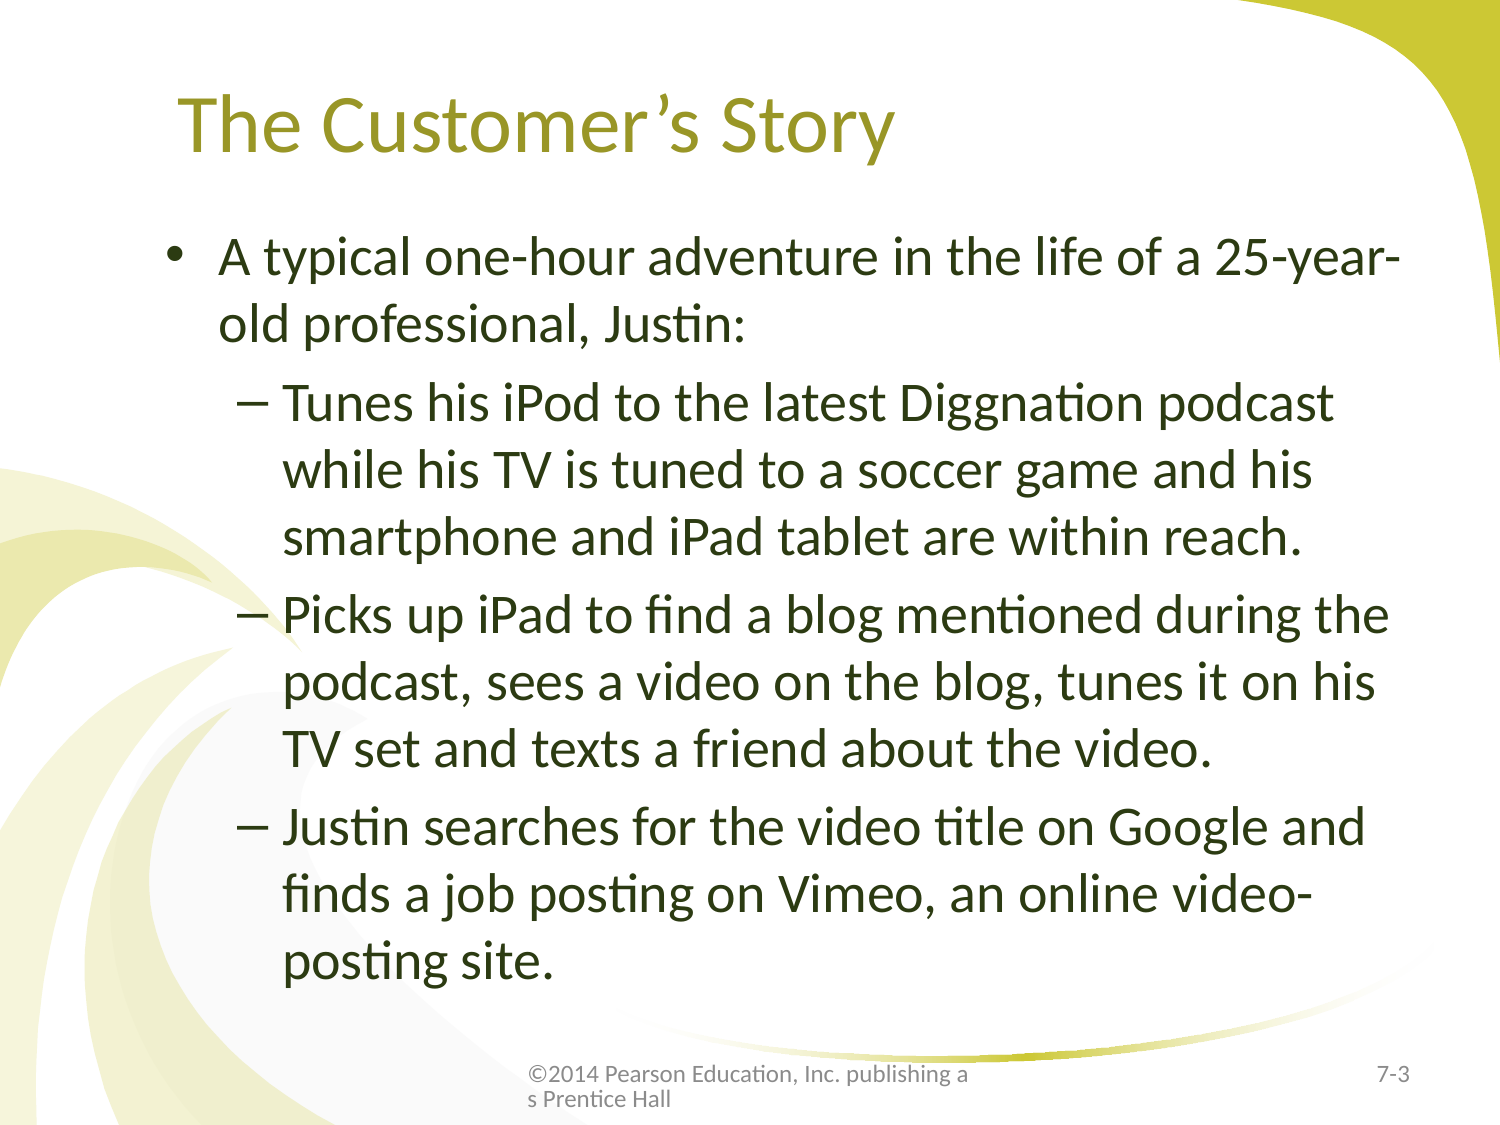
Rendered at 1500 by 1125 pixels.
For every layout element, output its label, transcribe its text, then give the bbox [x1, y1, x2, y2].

title The Customer’s Story [162, 37, 1438, 200]
footer ©2014 Pearson Education, Inc. publishing as Prentice Hall [512, 1042, 988, 1103]
slide_number 7-3 [1074, 1042, 1425, 1103]
list A typical one-hour adventure in the life of a 25-year-old professional, Justin: Tunes his iPod to the latest Diggnation podcast while his TV is tuned to a soccer game and his smartphone and iPad tablet are within reach. Picks up iPad to find a blog mentioned during the podcast, sees a video on the blog, tunes it on his TV set and texts a friend about the video. Justin searches for the video title on Google and finds a job posting on Vimeo, an online video-posting site. [150, 212, 1438, 1000]
